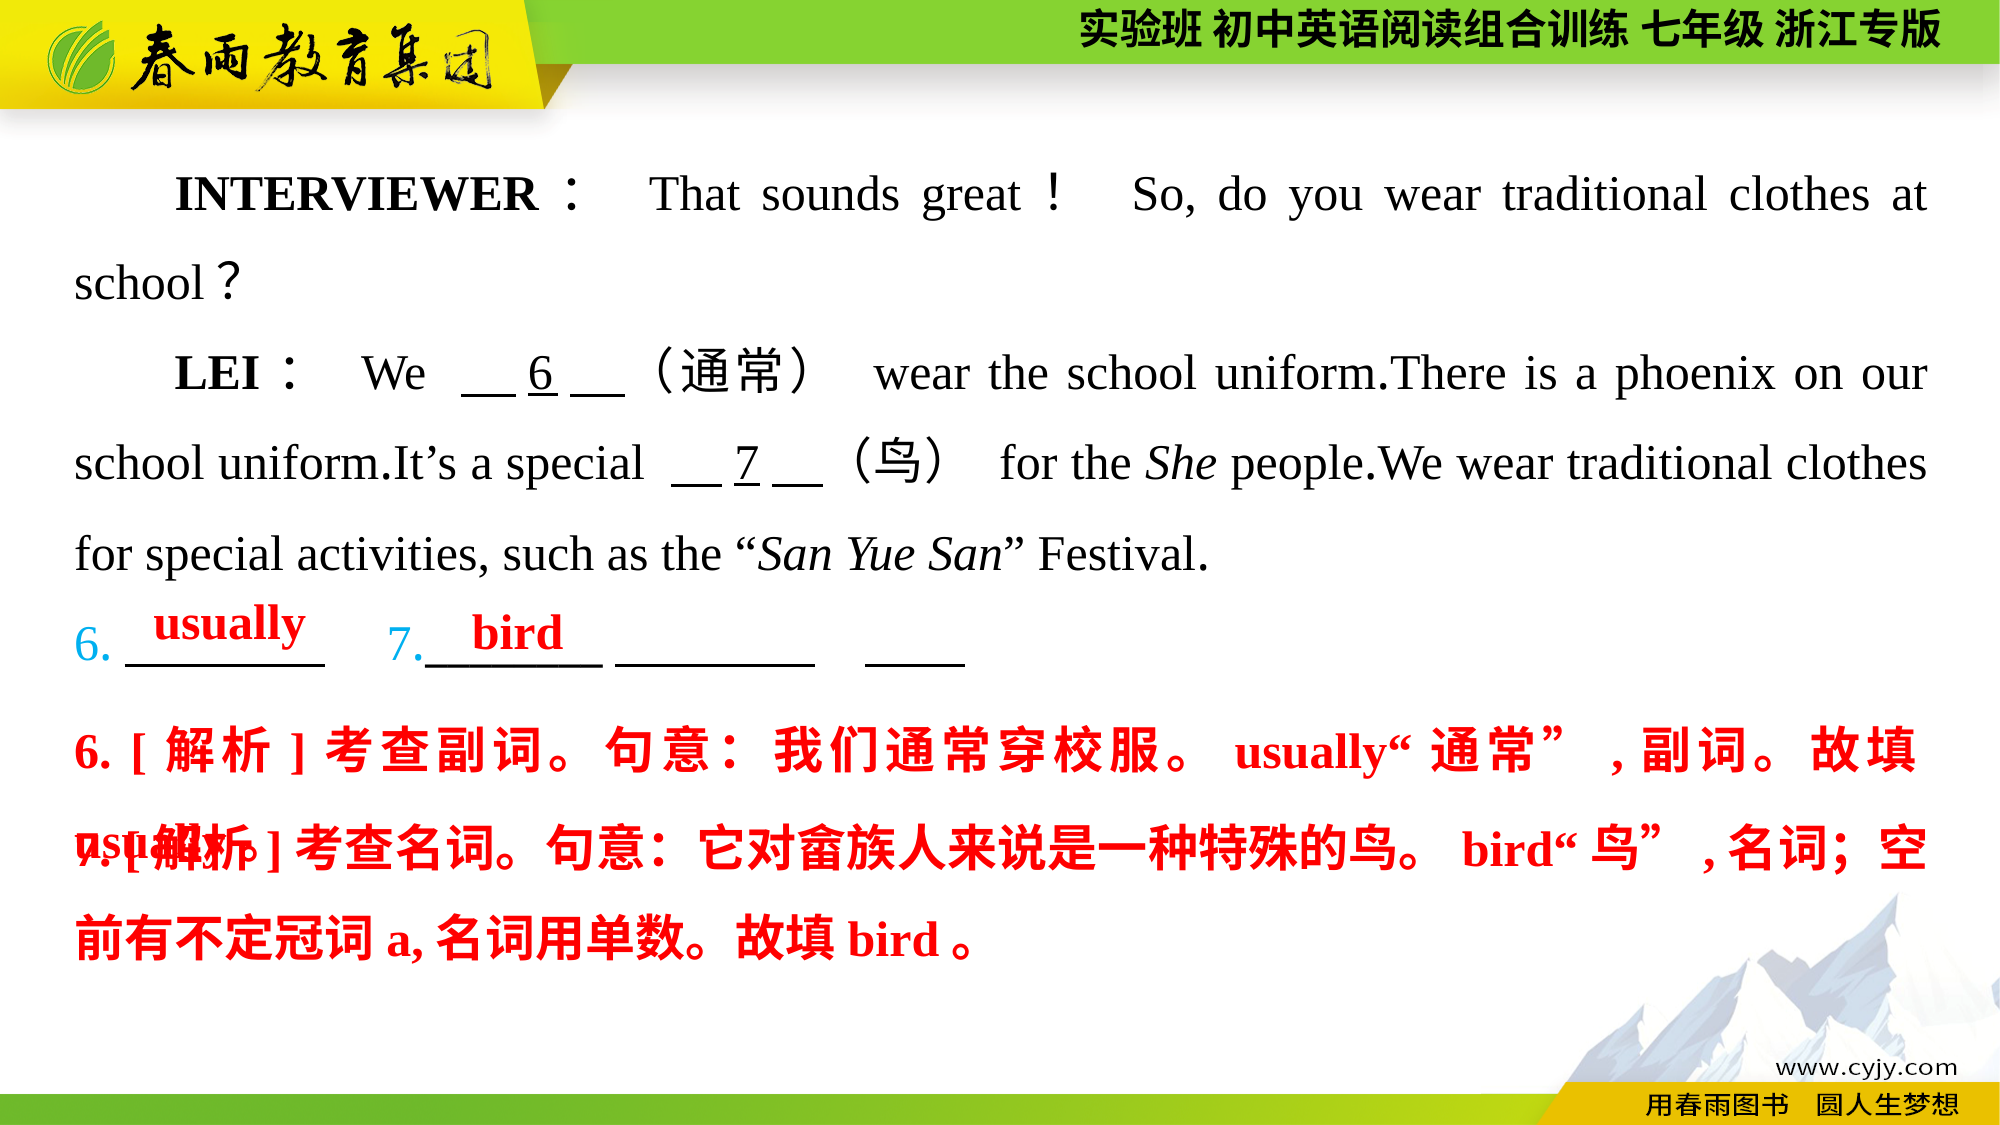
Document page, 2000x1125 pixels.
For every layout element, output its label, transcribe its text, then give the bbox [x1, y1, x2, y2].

text_box bird [457, 591, 579, 667]
text_box 6. [解析]考查副词。句意：我们通常穿校服。usually“通常”,副词。故填usually。 [59, 680, 1944, 778]
list INTERVIEWER： That sounds great！ So, do you wear traditional clothes at school？ LEI： We 6 （通常） wear the school uniform.There is a phoenix on our school uniform.It’s a special 7 （鸟） for the She people.We wear traditional clothes for special activities, such as the “San Yue San” Festival. 6. 7.________ [59, 122, 1944, 680]
text_box 7. [解析]考查名词。句意：它对畲族人来说是一种特殊的鸟。bird“鸟”,名词；空前有不定冠词a,名词用单数。故填bird。 [59, 778, 1944, 974]
picture [0, 0, 2000, 1125]
text_box usually [138, 581, 322, 657]
